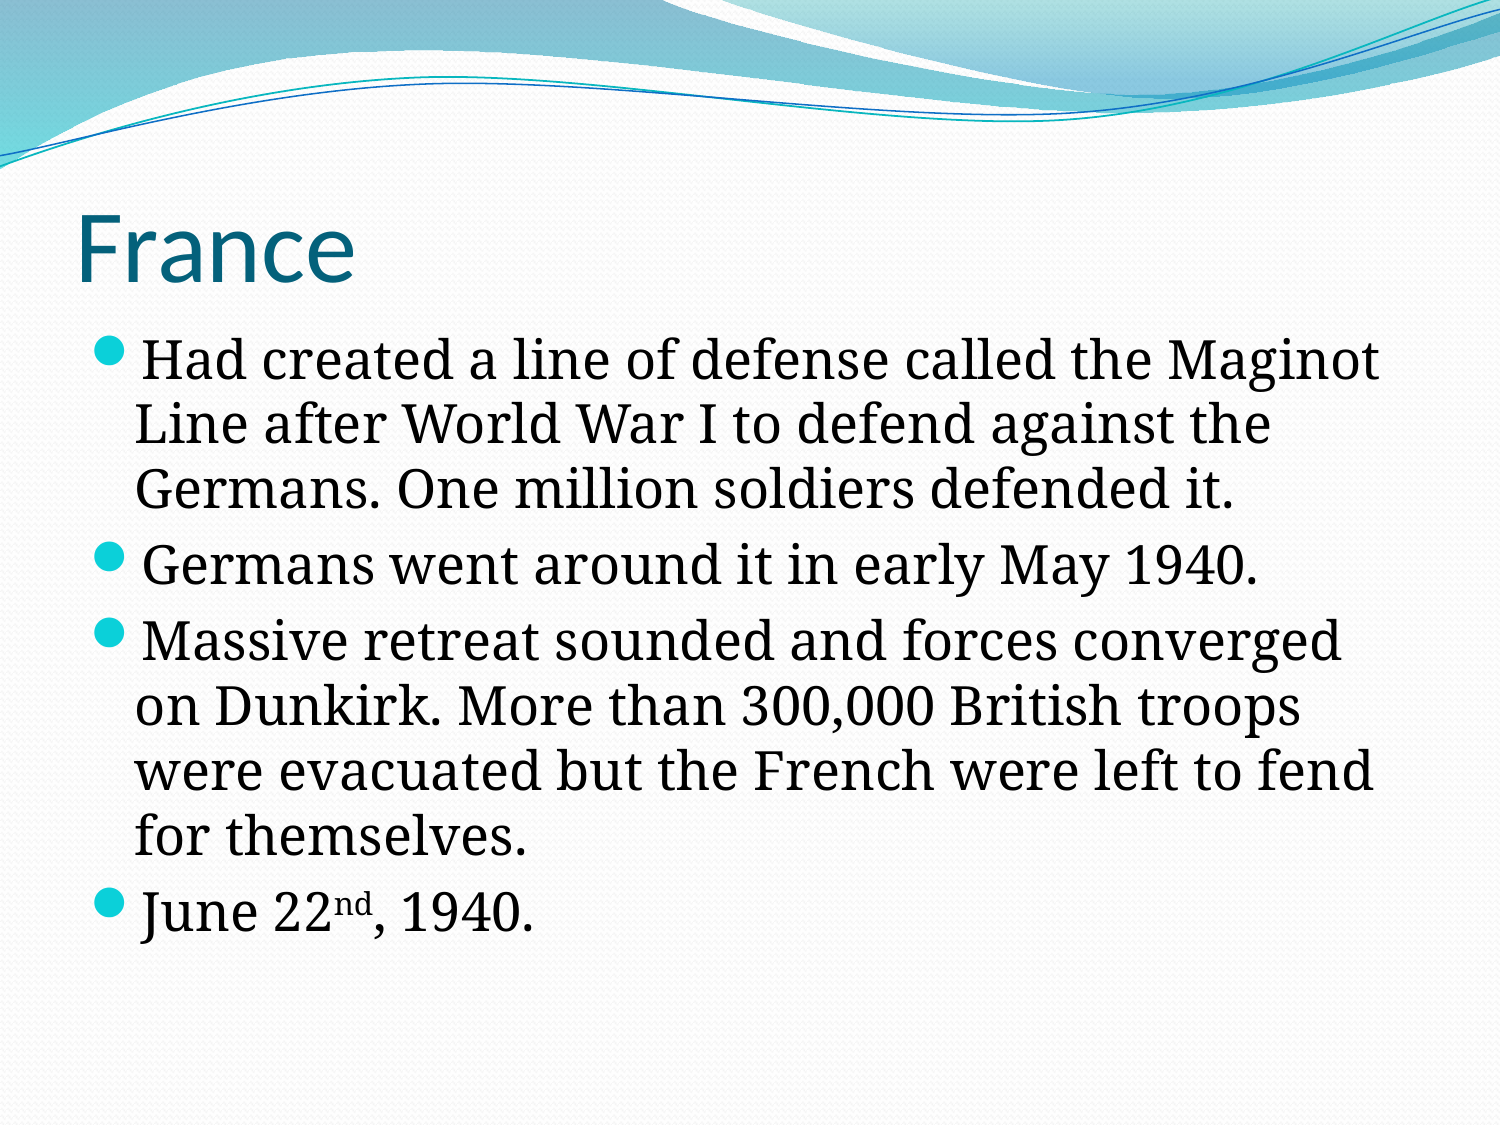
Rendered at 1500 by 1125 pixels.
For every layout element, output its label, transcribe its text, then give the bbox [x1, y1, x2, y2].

list Had created a line of defense called the Maginot Line after World War I to defend against the Germans. One million soldiers defended it. Germans went around it in early May 1940. Massive retreat sounded and forces converged on Dunkirk. More than 300,000 British troops were evacuated but the French were left to fend for themselves. June 22nd, 1940. [74, 317, 1426, 1038]
title France [74, 115, 1426, 304]
